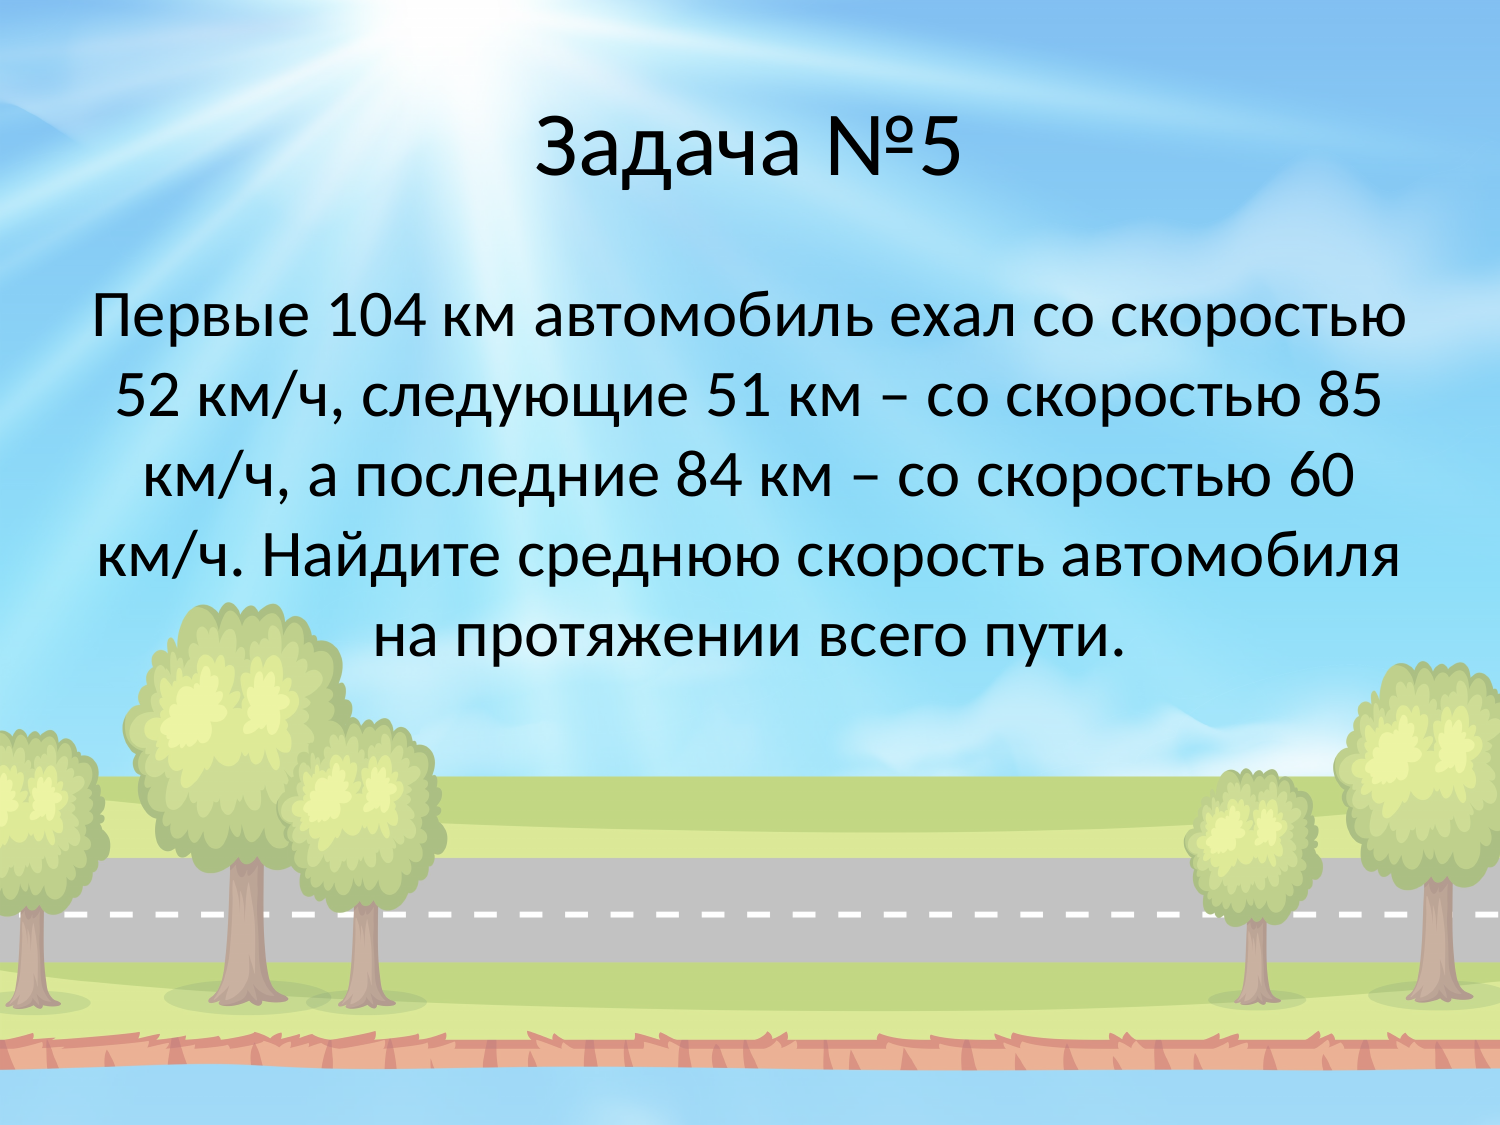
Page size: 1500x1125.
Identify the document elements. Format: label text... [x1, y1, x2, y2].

list Первые 104 км автомобиль ехал со скоростью 52 км/ч, следующие 51 км – со скоростью 85 км/ч, а последние 84 км – со скоростью 60 км/ч. Найдите среднюю скорость автомобиля на протяжении всего пути. [75, 262, 1425, 1005]
title Задача №5 [75, 45, 1425, 233]
